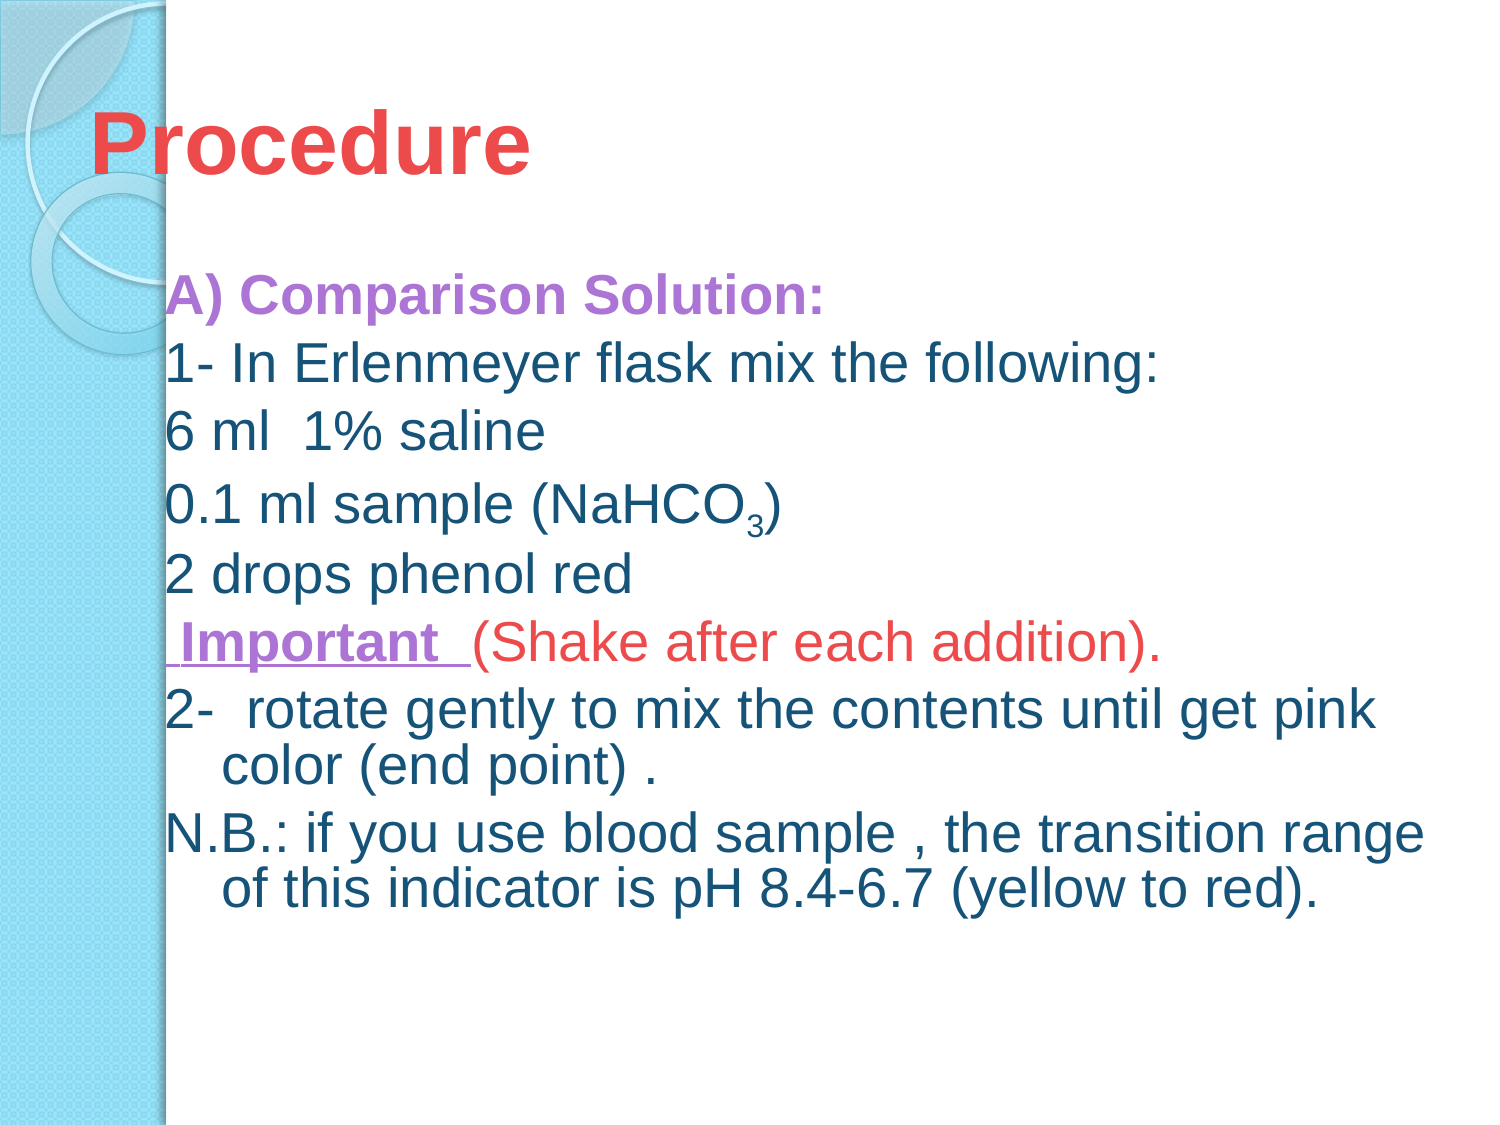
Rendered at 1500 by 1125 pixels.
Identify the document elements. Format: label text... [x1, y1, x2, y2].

list A) Comparison Solution: 1- In Erlenmeyer flask mix the following: 6 ml 1% saline 0.1 ml sample (NaHCO3) 2 drops phenol red Important (Shake after each addition). 2- rotate gently to mix the contents until get pink color (end point) . N.B.: if you use blood sample , the transition range of this indicator is pH 8.4-6.7 (yellow to red). [149, 262, 1500, 1006]
title Procedure [75, 45, 1426, 233]
